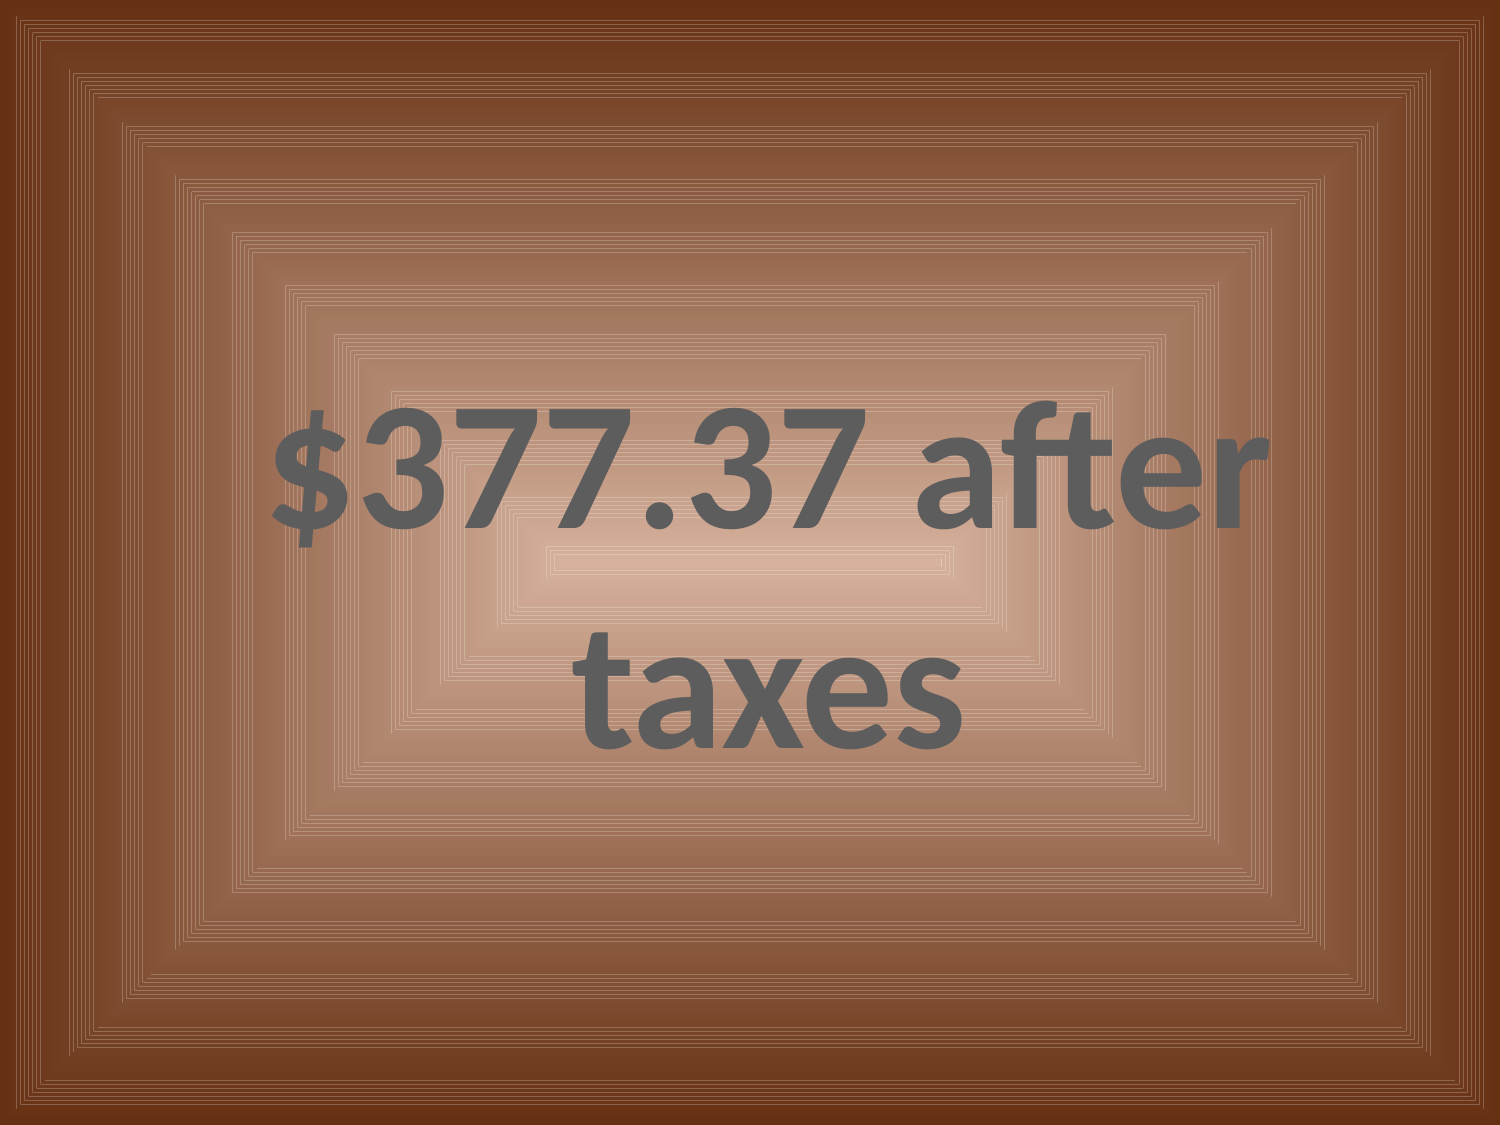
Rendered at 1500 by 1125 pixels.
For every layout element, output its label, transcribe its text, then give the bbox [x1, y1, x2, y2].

text_box $377.37 after taxes [150, 337, 1388, 793]
